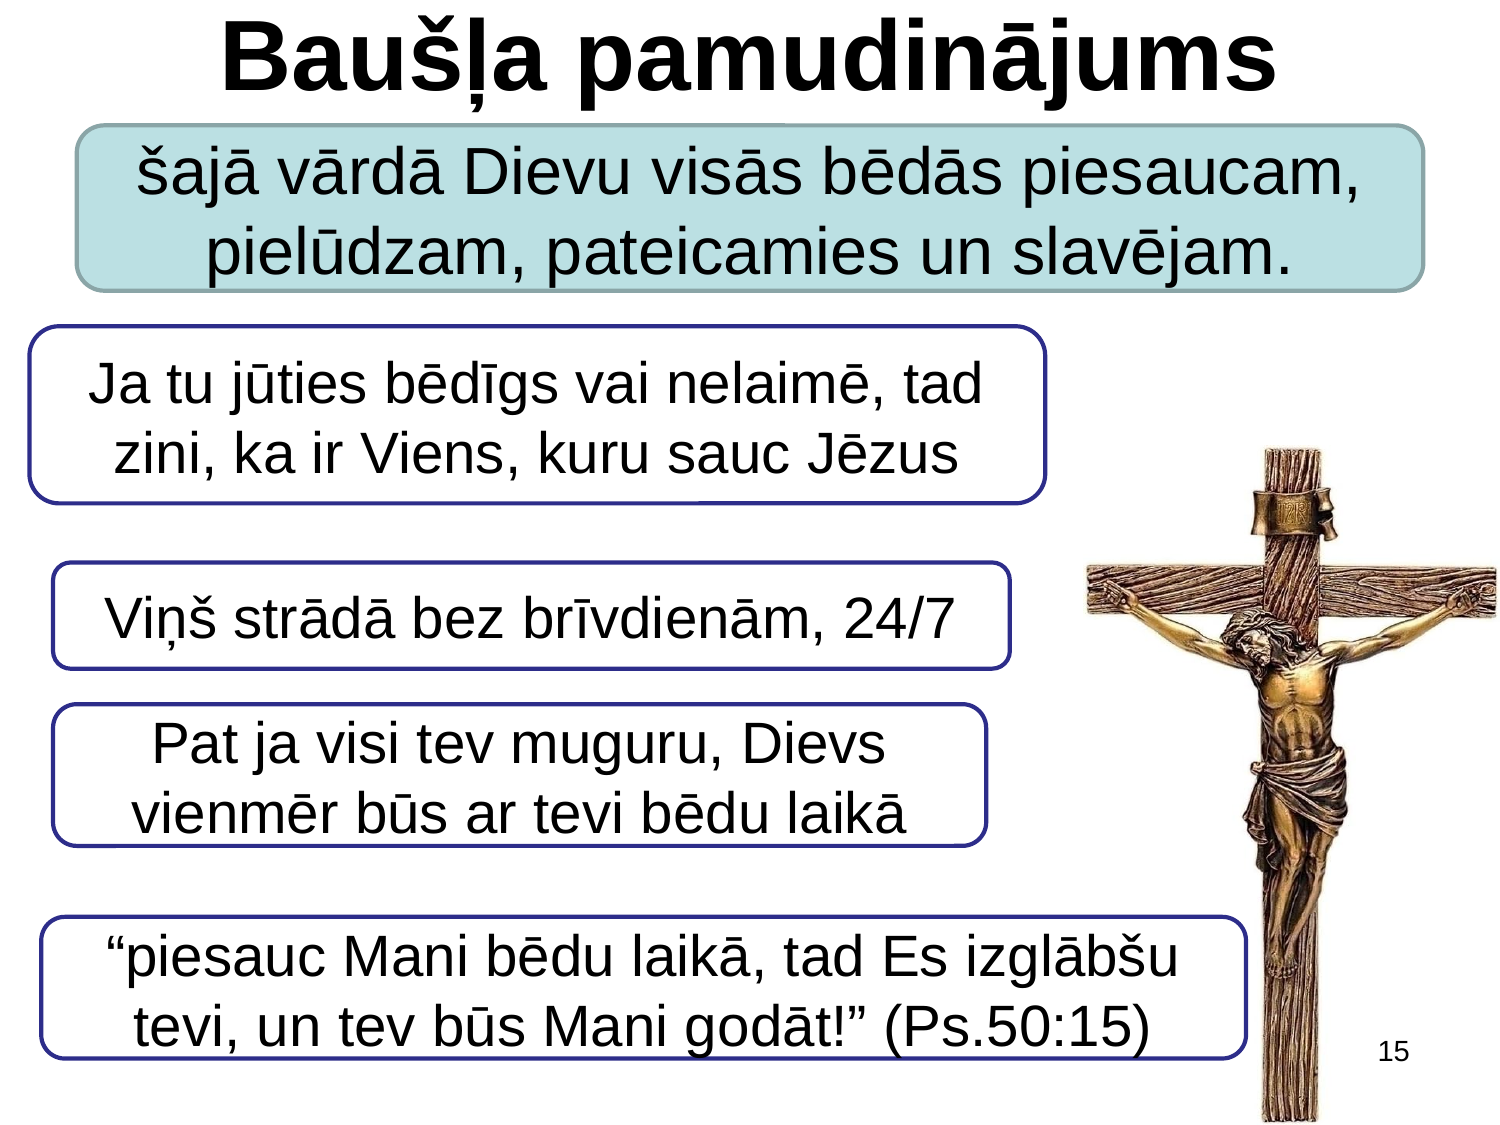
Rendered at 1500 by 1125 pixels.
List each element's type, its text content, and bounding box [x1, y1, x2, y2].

text_box šajā vārdā Dievu visās bēdās piesaucam, pielūdzam, pateicamies un slavējam. [74, 123, 1426, 293]
picture [1082, 445, 1500, 1125]
text_box “piesauc Mani bēdu laikā, tad Es izglābšu tevi, un tev būs Mani godāt!” (Ps.50:15) [39, 914, 1077, 1061]
text_box Pat ja visi tev muguru, Dievs vienmēr būs ar tevi bēdu laikā [50, 702, 989, 849]
text_box Ja tu jūties bēdīgs vai nelaimē, tad zini, ka ir Viens, kuru sauc Jēzus [27, 324, 1048, 506]
text_box Viņš strādā bez brīvdienām, 24/7 [50, 560, 1012, 671]
title Baušļa pamudinājums [0, 0, 1500, 102]
